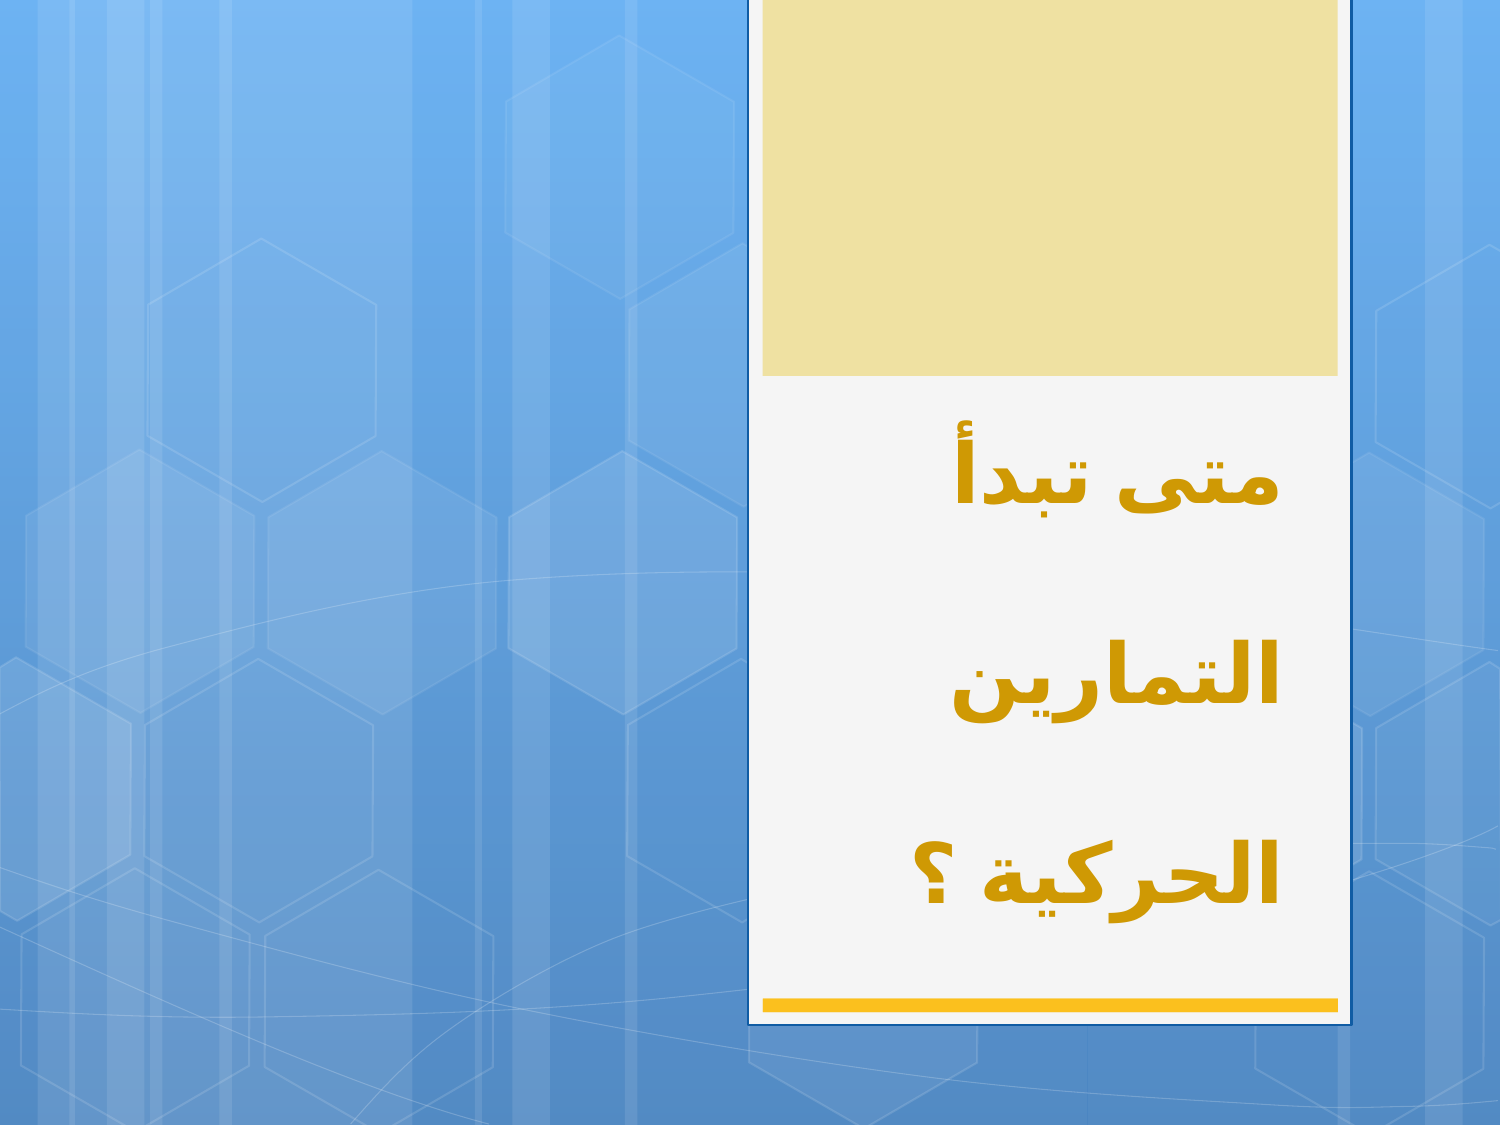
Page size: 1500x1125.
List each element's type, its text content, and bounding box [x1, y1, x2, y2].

title متى تبدأ التمارين الحركية ؟ [754, 388, 1300, 928]
